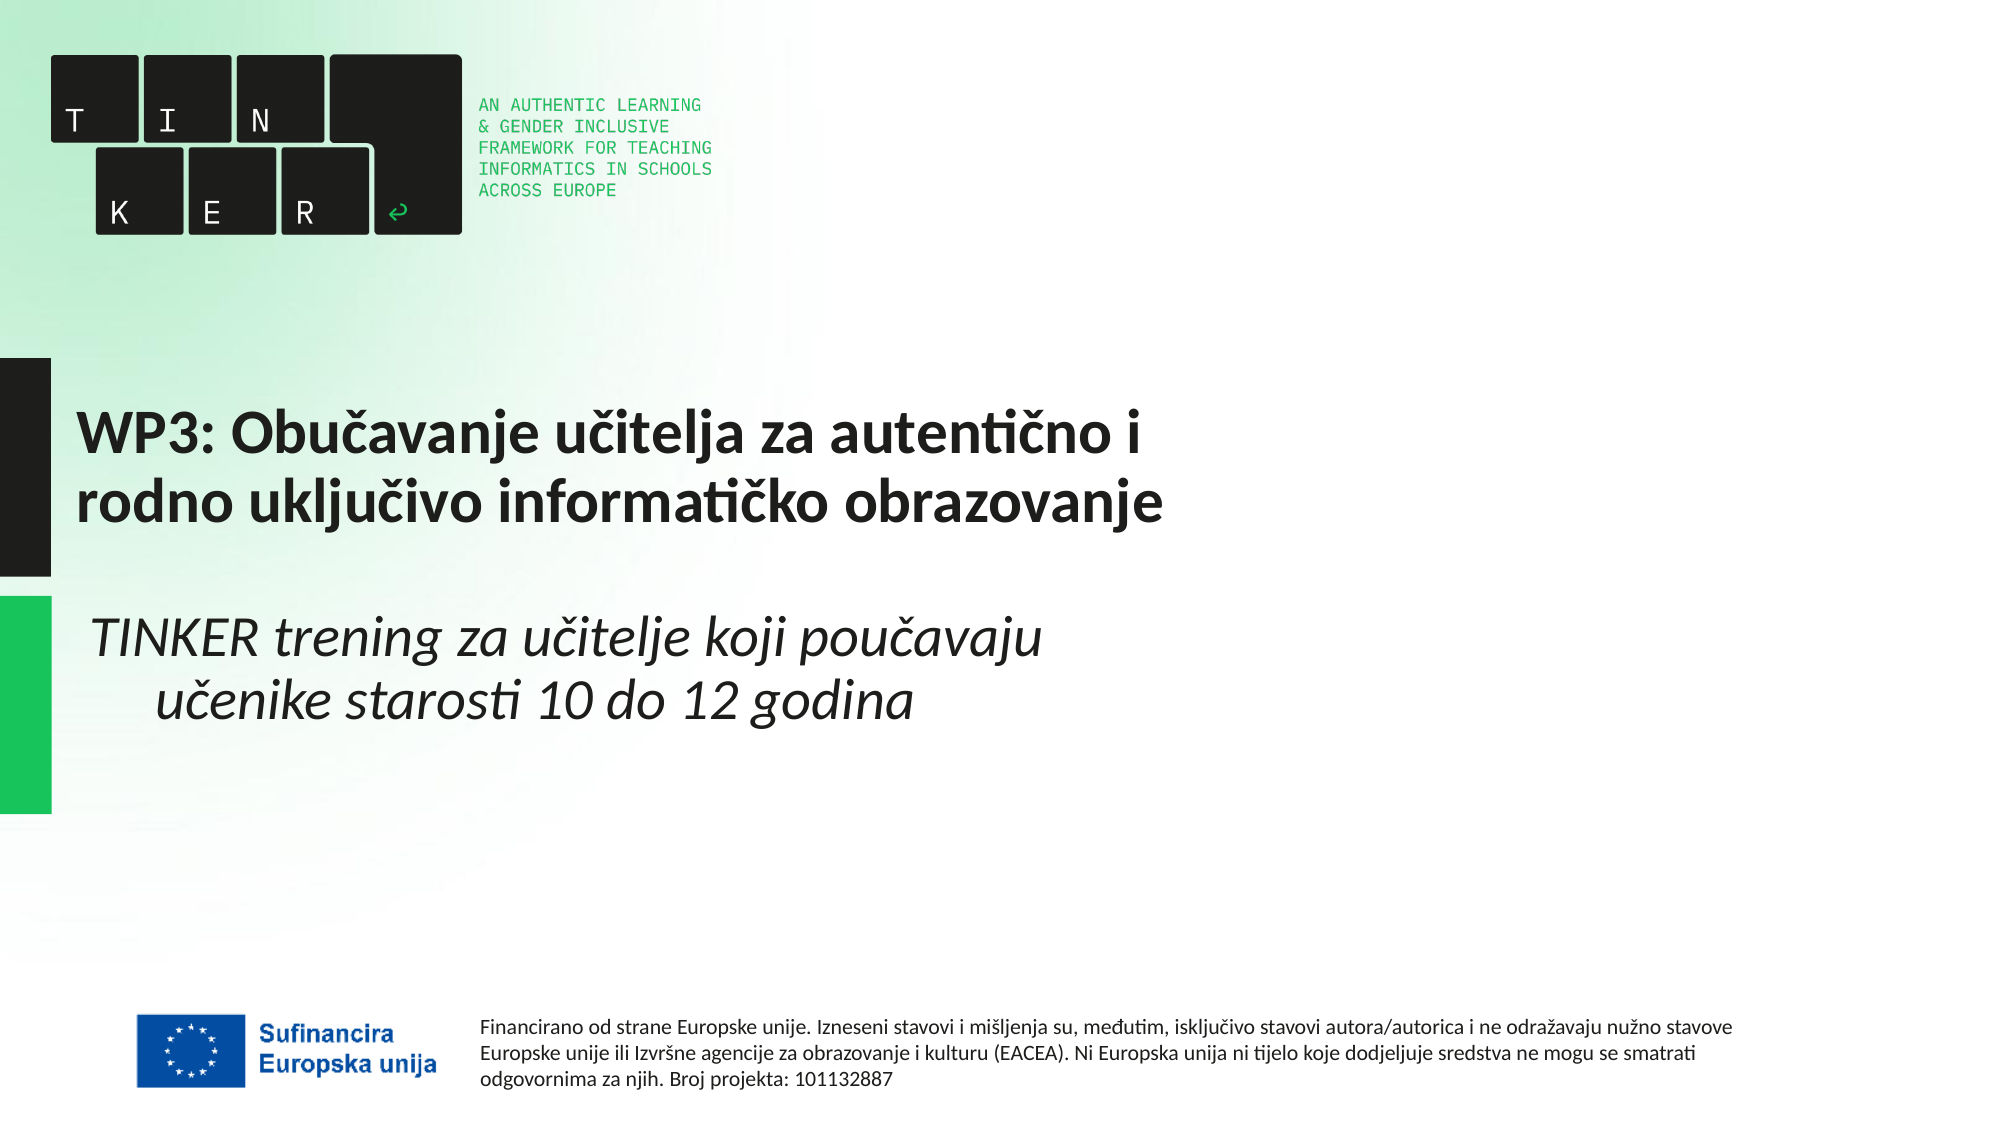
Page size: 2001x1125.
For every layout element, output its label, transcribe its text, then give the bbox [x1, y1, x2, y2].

picture [0, 0, 843, 1125]
title WP3: Obučavanje učitelja za autentično i rodno uključivo informatičko obrazovanje [61, 358, 1196, 578]
subtitle TINKER trening za učitelje koji poučavaju učenike starosti 10 do 12 godina [65, 599, 1197, 812]
